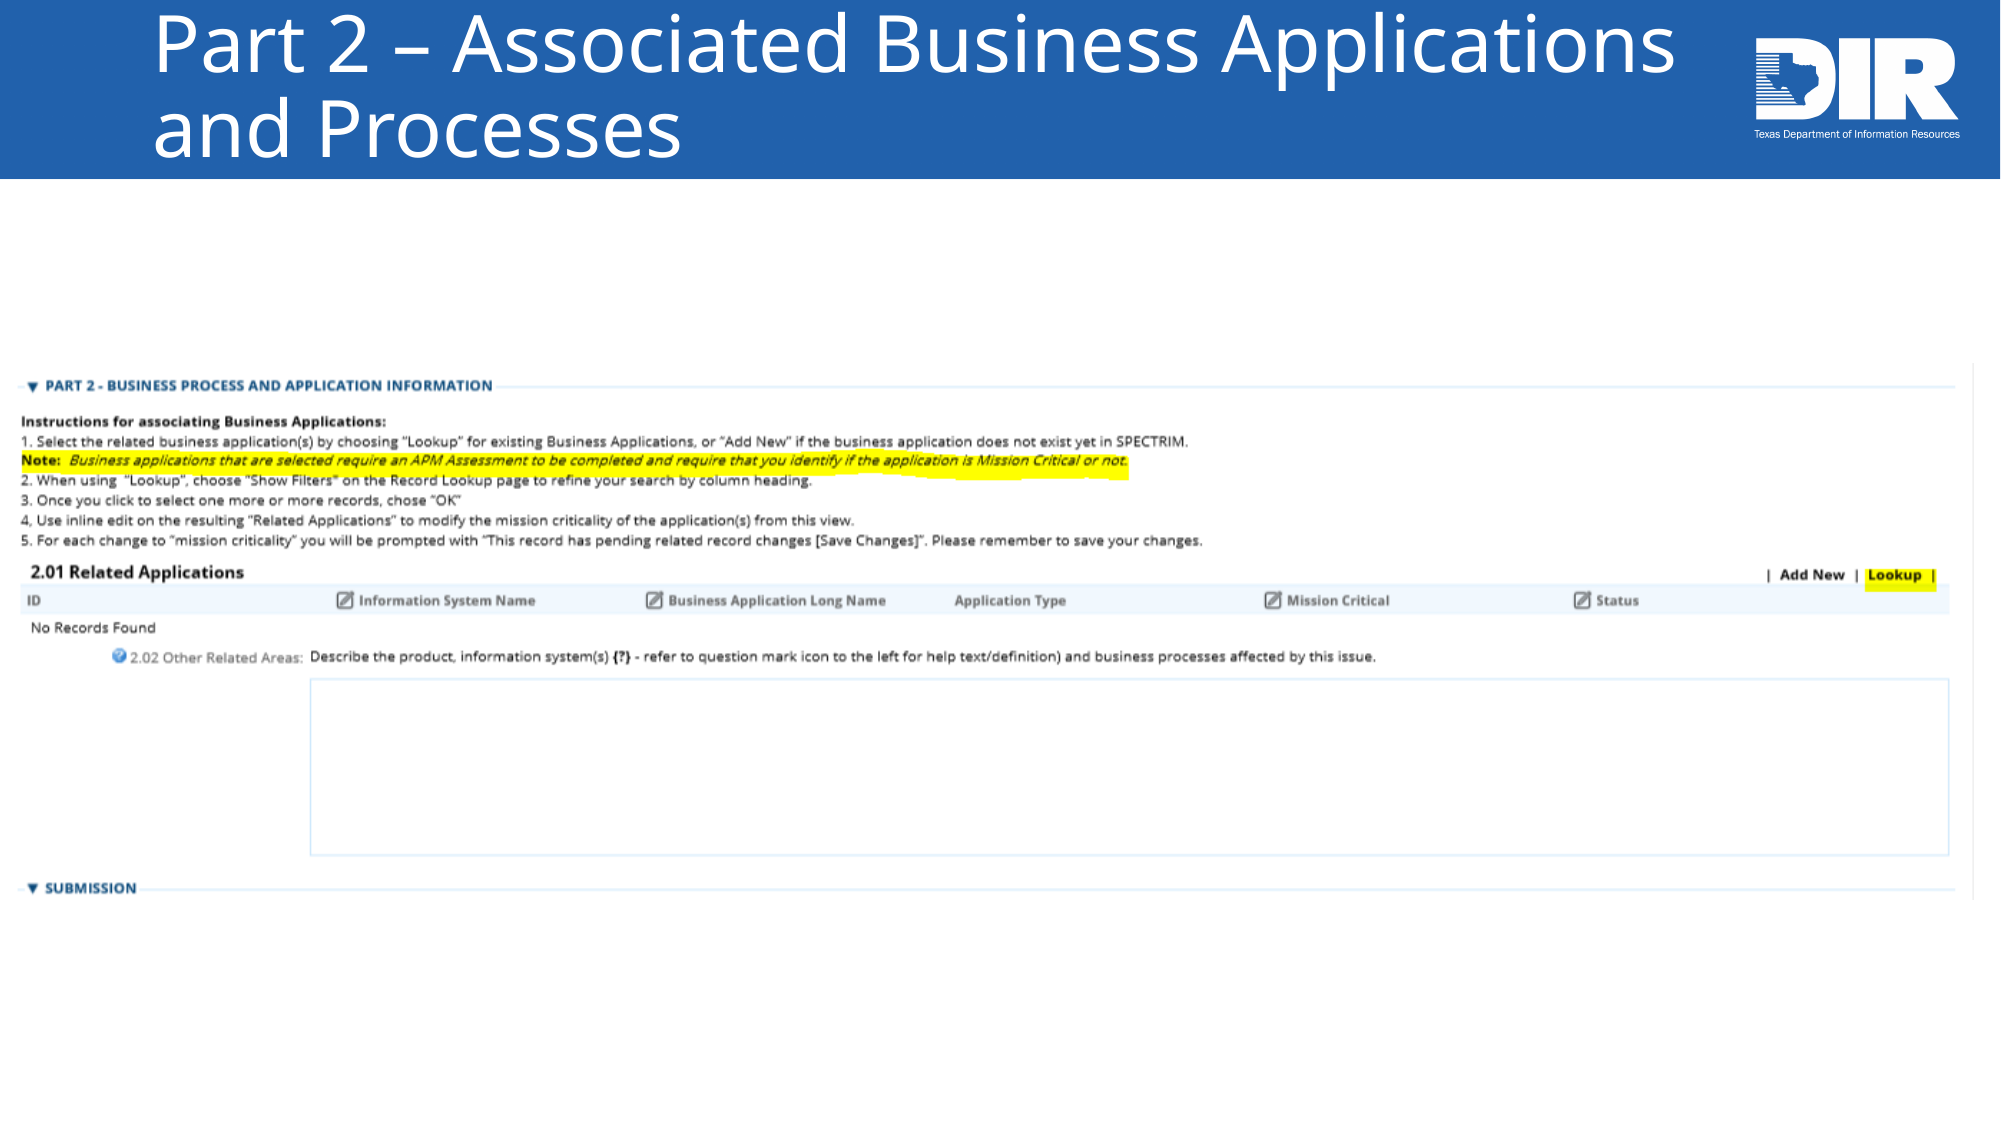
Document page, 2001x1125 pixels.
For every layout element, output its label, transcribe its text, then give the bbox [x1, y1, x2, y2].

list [5, 363, 1974, 900]
picture [0, 0, 2001, 1125]
title Part 2 – Associated Business Applications and Processes [137, 0, 1798, 179]
